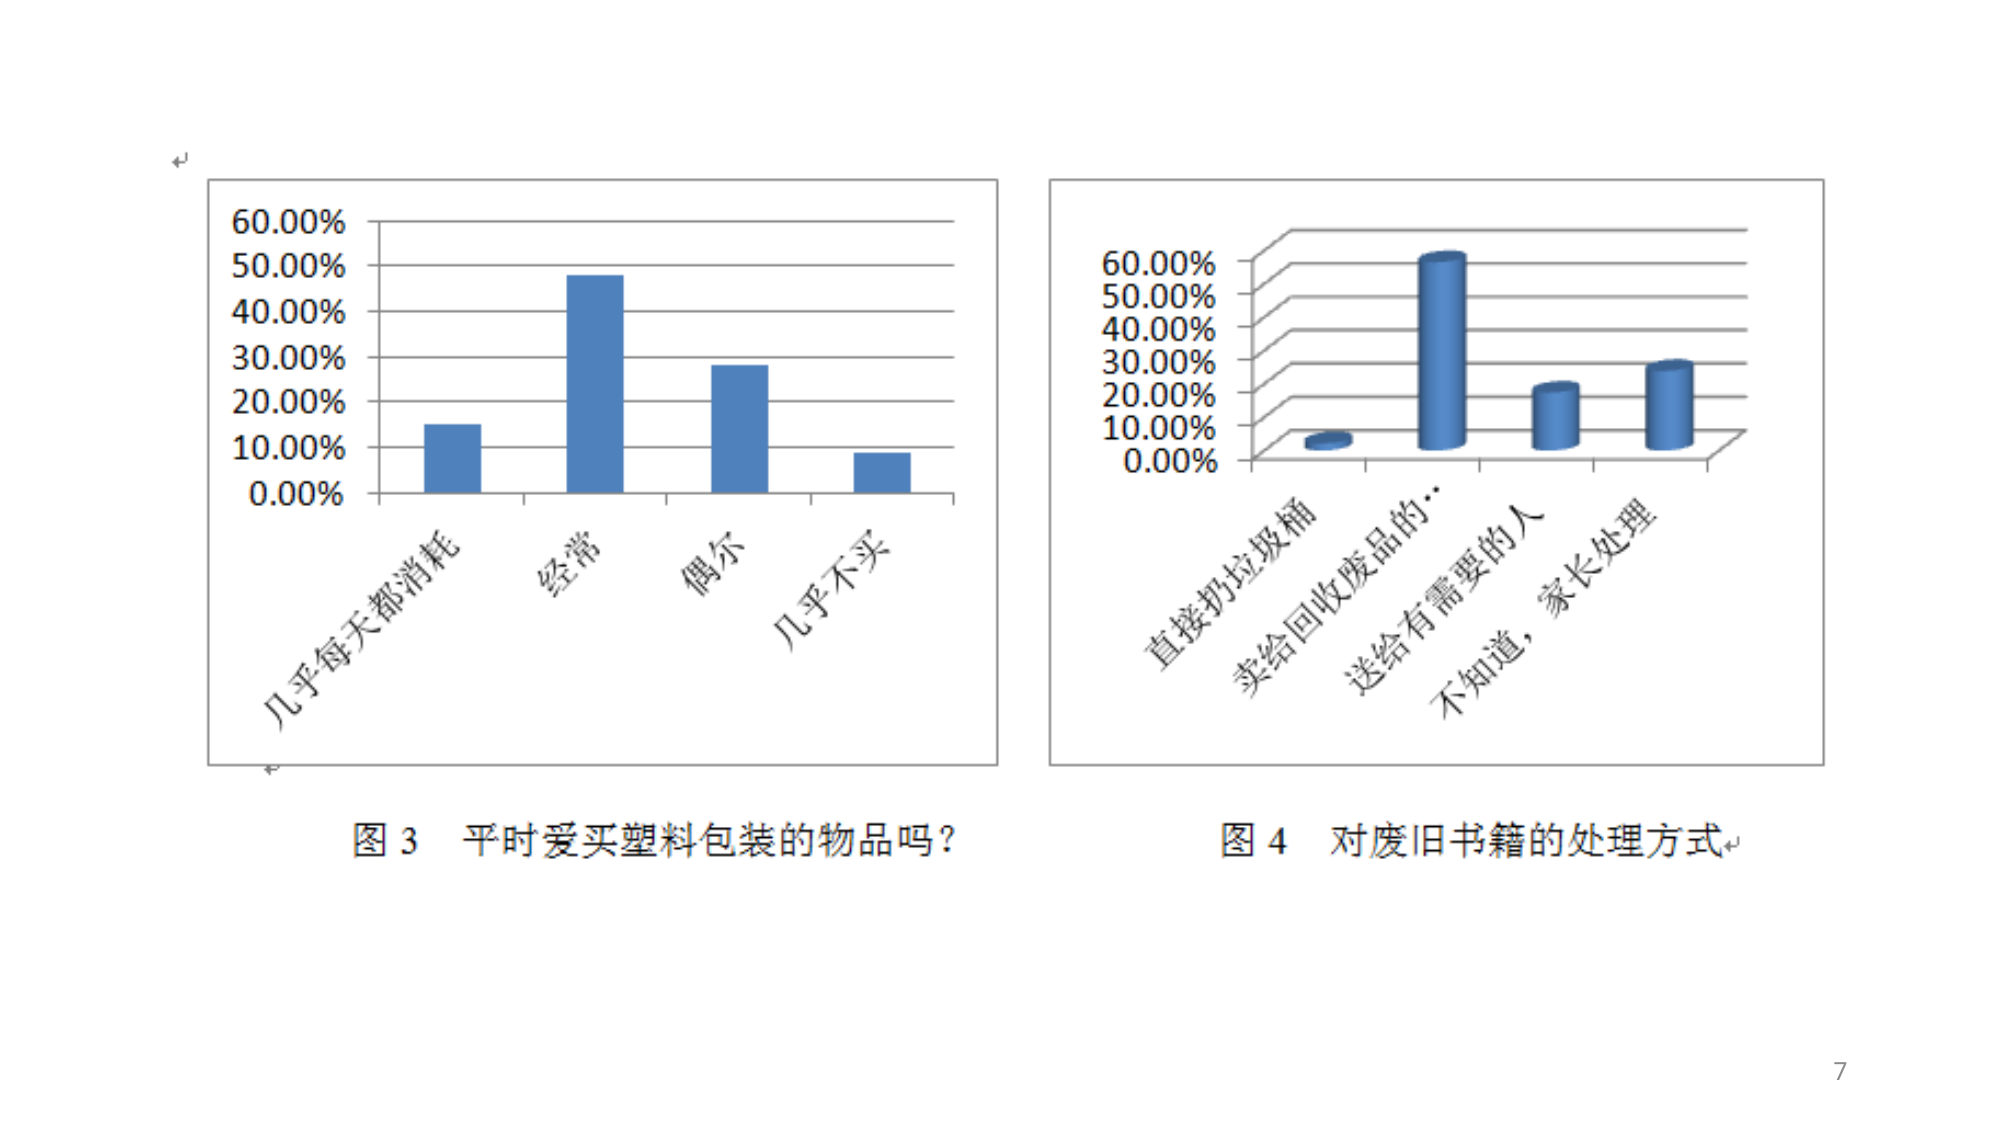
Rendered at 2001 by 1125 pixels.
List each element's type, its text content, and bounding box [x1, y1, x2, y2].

slide_number 7 [1412, 1042, 1863, 1103]
picture [153, 142, 1867, 883]
